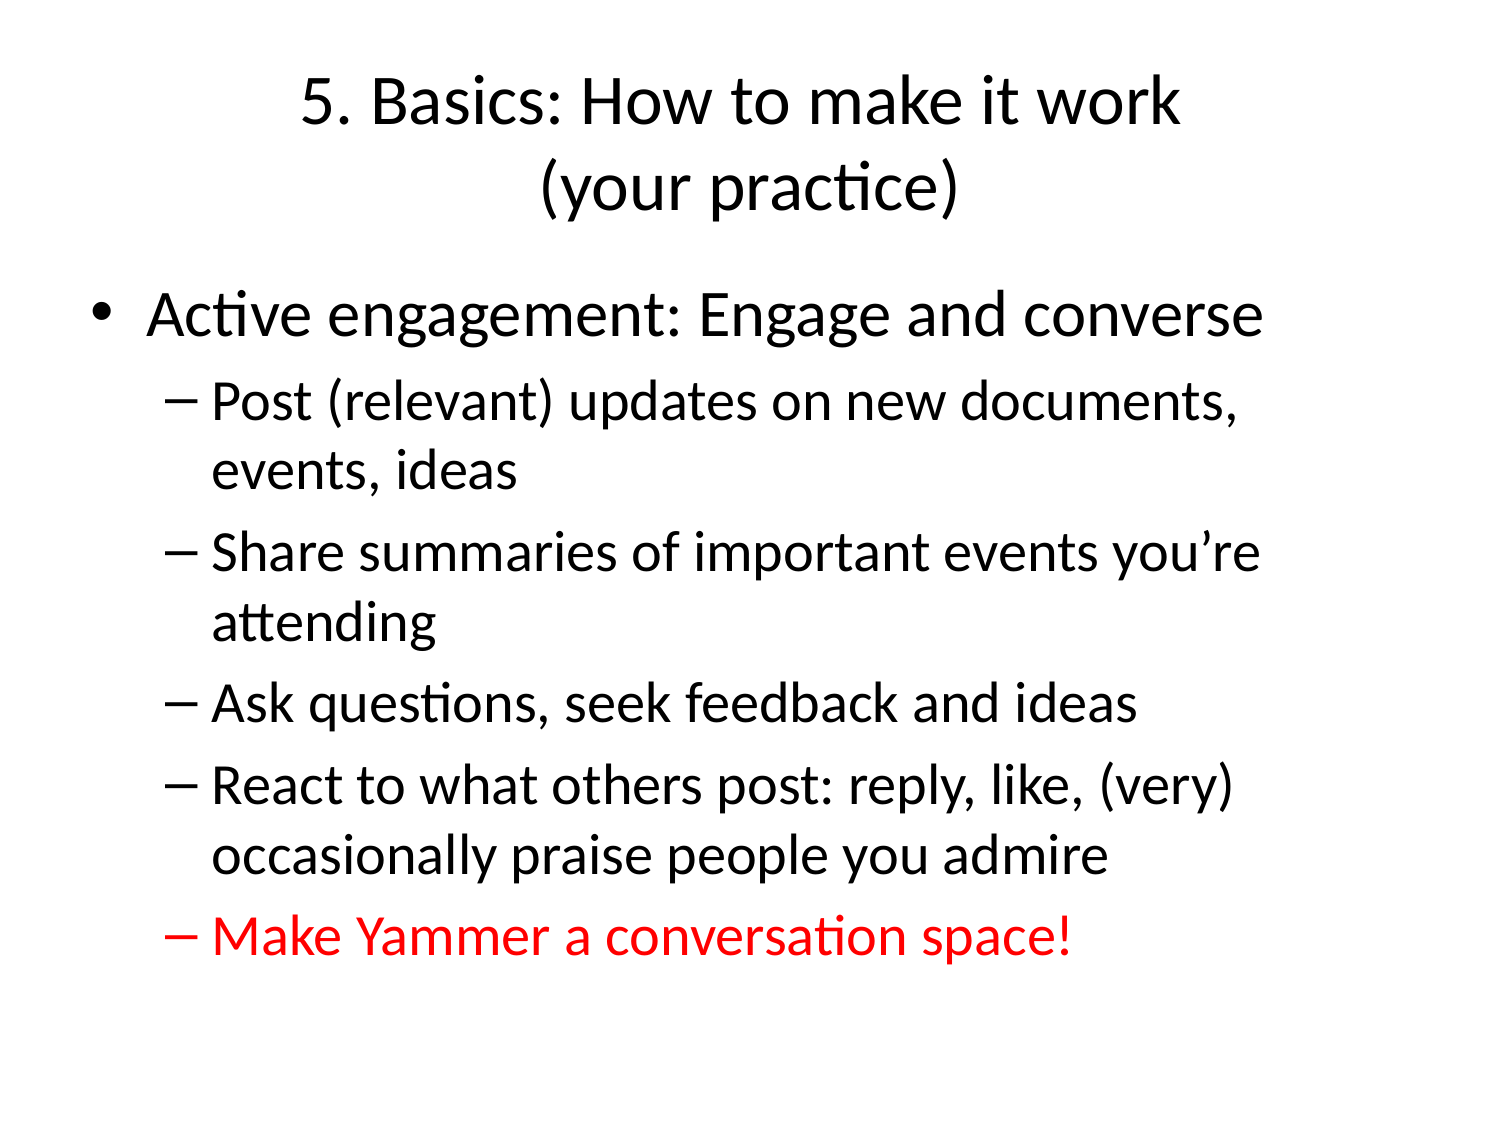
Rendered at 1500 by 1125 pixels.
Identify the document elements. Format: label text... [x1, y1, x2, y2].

list Active engagement: Engage and converse Post (relevant) updates on new documents, events, ideas Share summaries of important events you’re attending Ask questions, seek feedback and ideas React to what others post: reply, like, (very) occasionally praise people you admire Make Yammer a conversation space! [75, 262, 1425, 1005]
title 5. Basics: How to make it work (your practice) [75, 45, 1425, 233]
